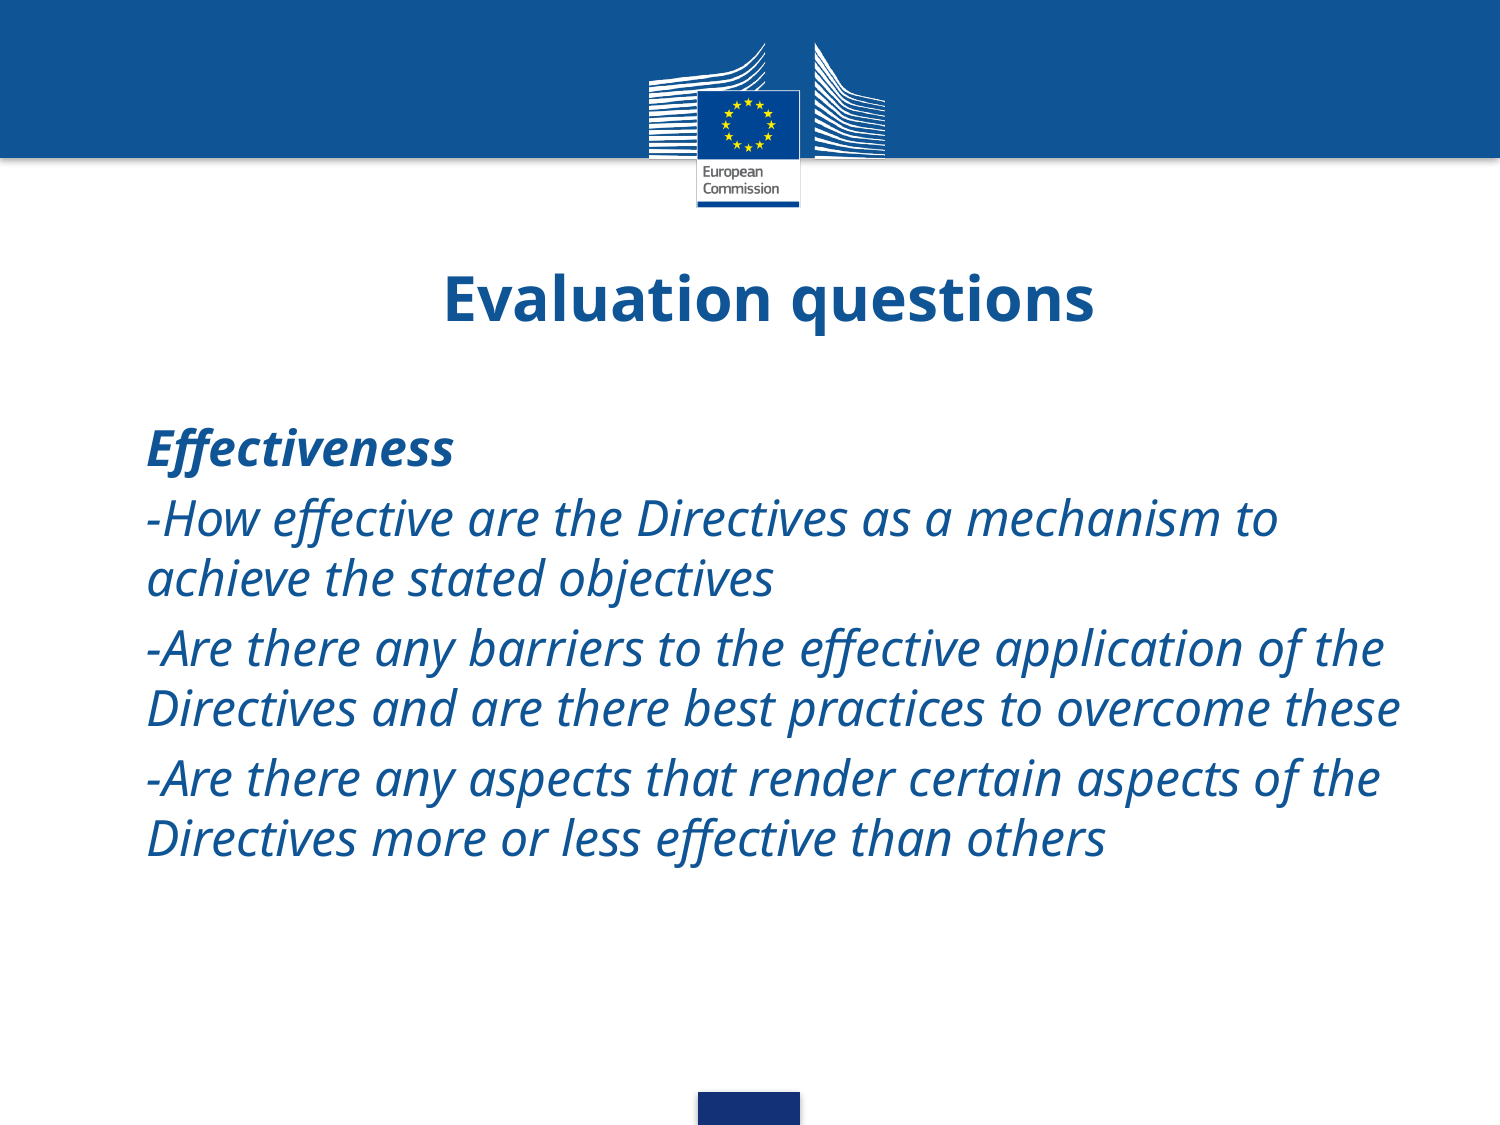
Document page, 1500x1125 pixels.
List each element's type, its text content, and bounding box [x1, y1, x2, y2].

list Effectiveness -How effective are the Directives as a mechanism to achieve the stated objectives -Are there any barriers to the effective application of the Directives and are there best practices to overcome these -Are there any aspects that render certain aspects of the Directives more or less effective than others [75, 408, 1425, 988]
title Evaluation questions [64, 219, 1415, 374]
picture [649, 42, 885, 208]
